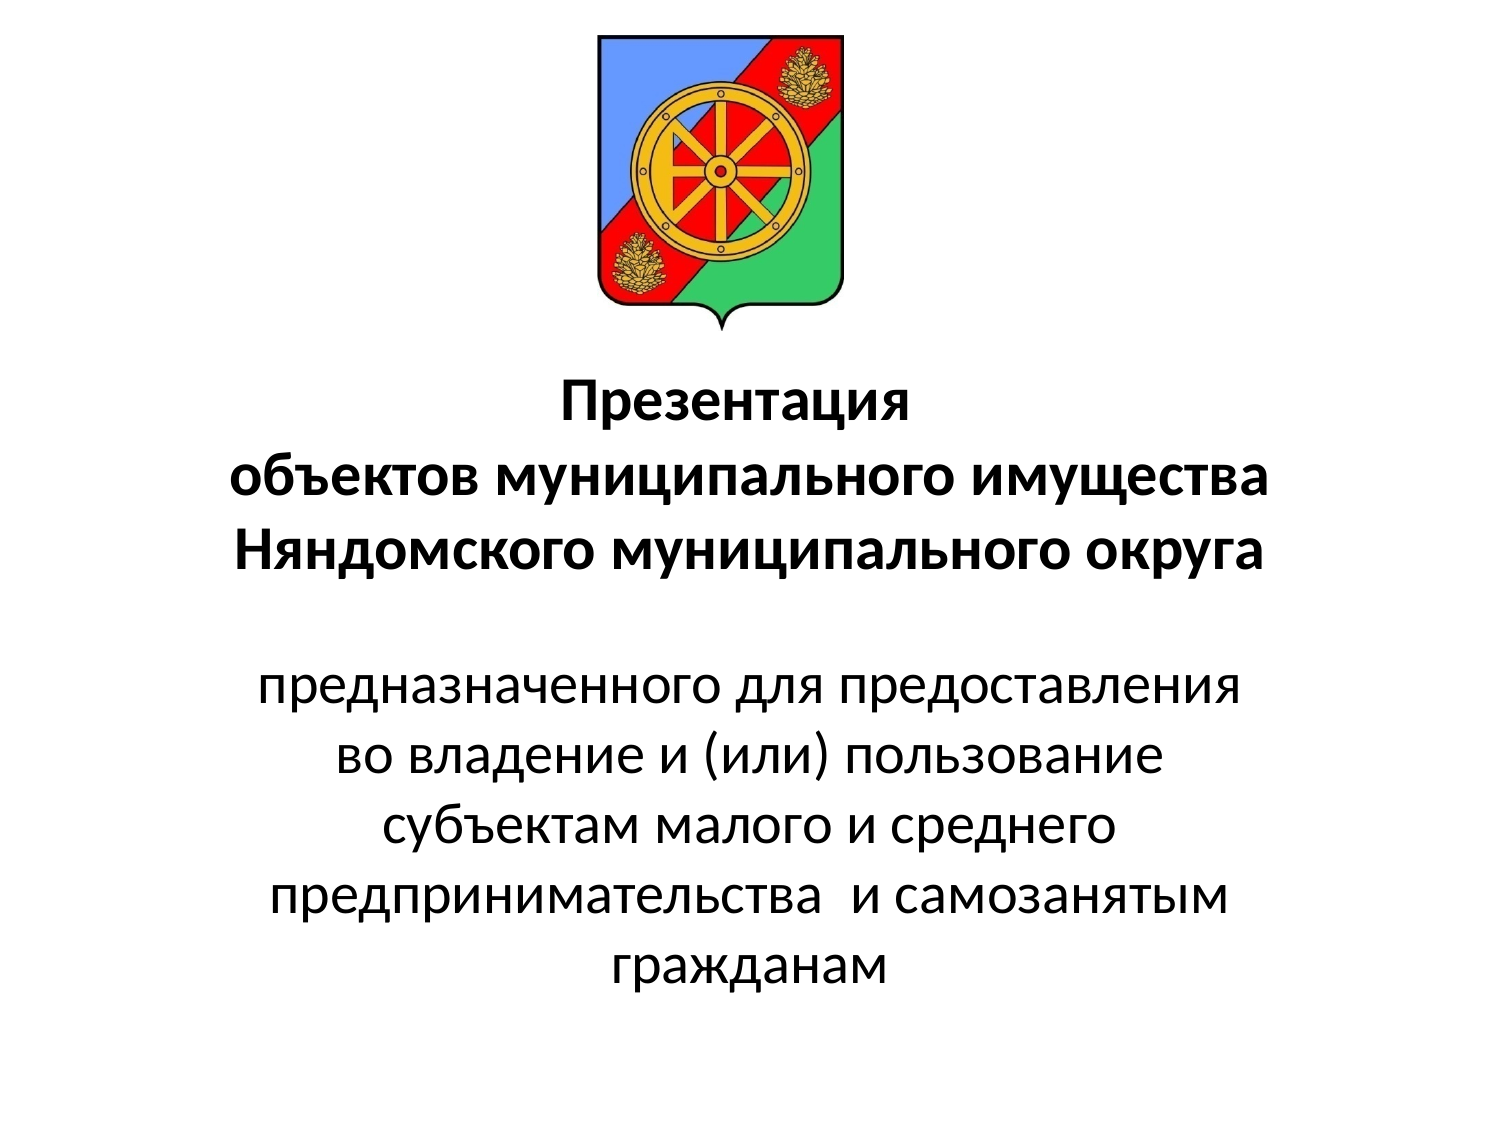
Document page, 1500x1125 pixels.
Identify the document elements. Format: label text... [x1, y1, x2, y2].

title Презентация объектов муниципального имущества Няндомского муниципального округа [112, 349, 1388, 591]
picture [597, 34, 844, 332]
subtitle предназначенного для предоставления во владение и (или) пользование субъектам малого и среднего предпринимательства и самозанятым гражданам [225, 637, 1275, 925]
